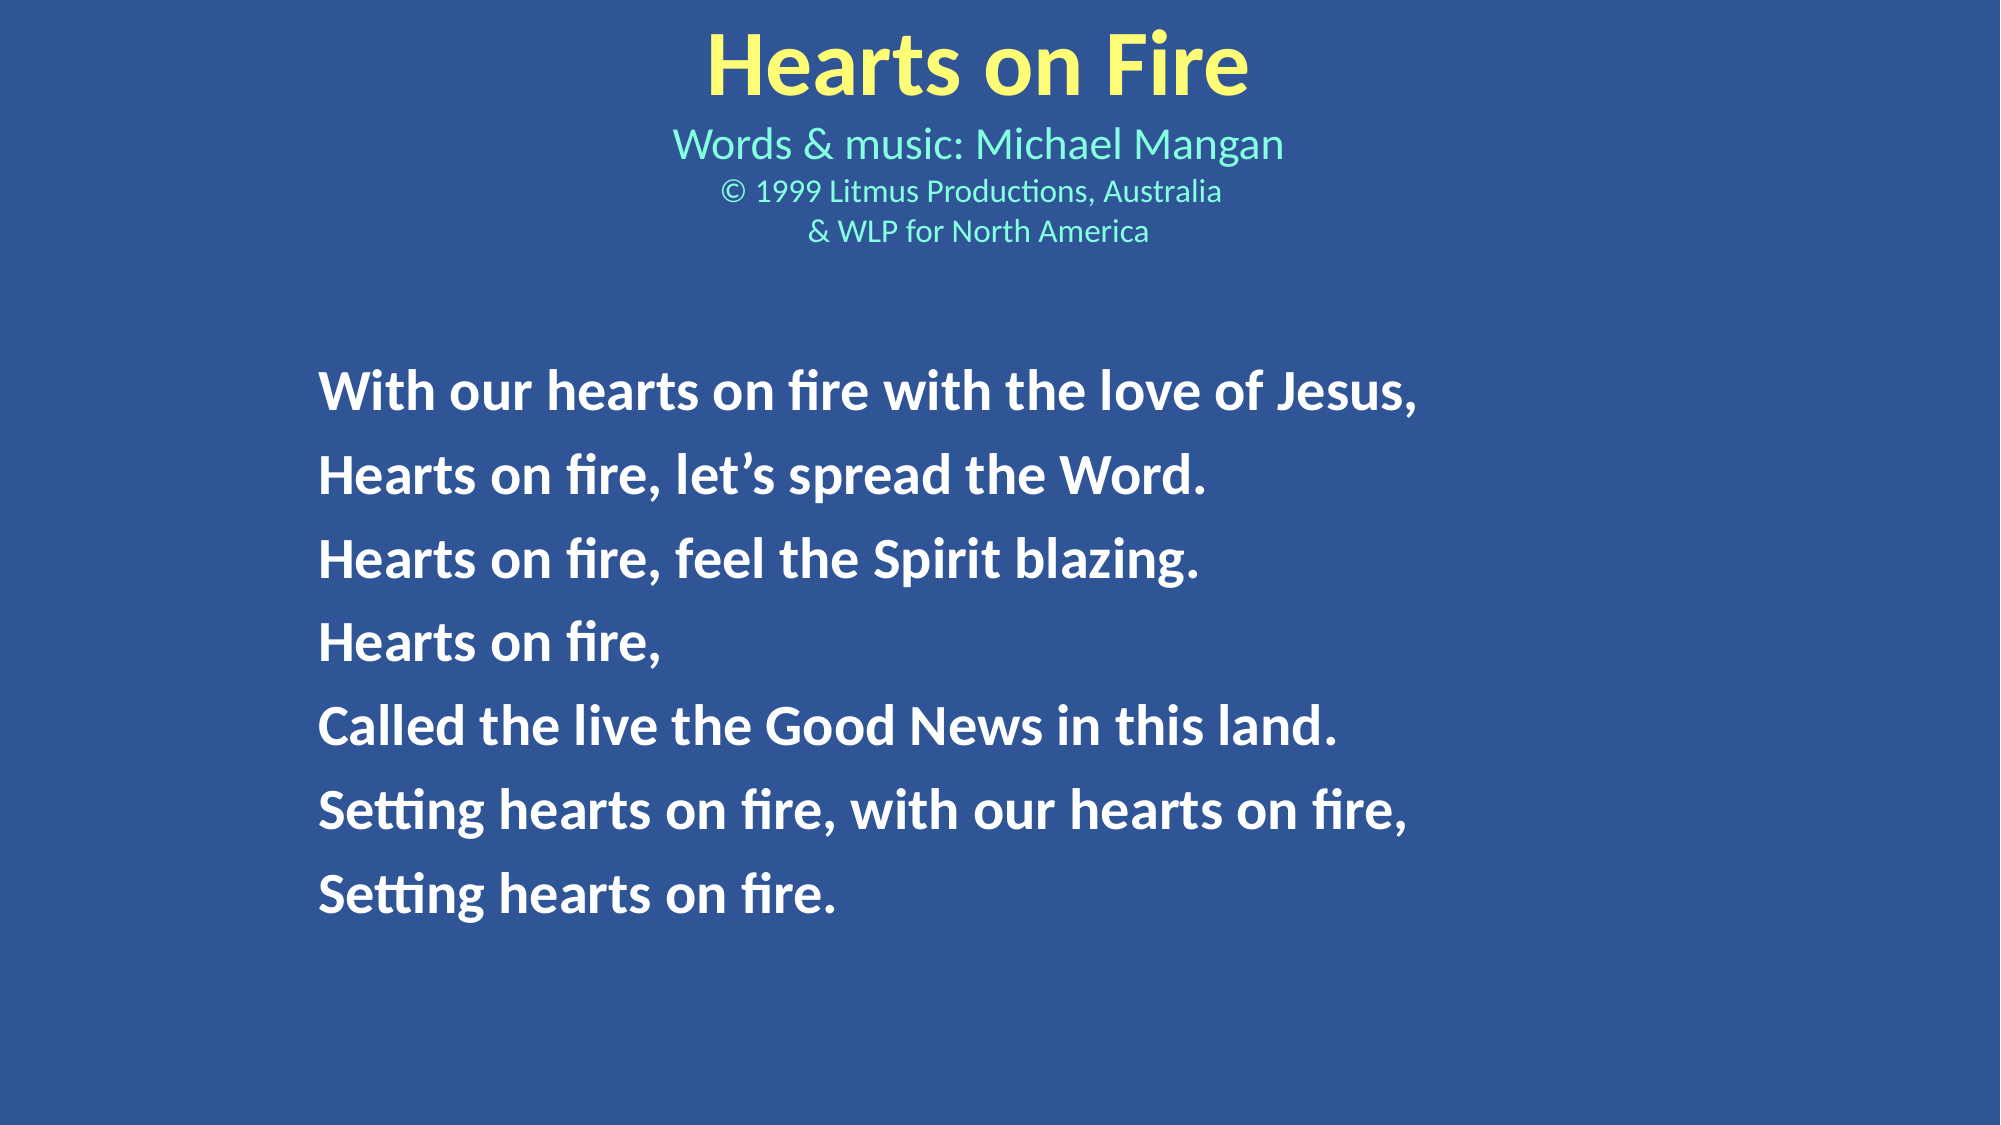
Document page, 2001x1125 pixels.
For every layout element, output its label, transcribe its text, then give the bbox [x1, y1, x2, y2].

list With our hearts on fire with the love of Jesus, Hearts on fire, let’s spread the Word. Hearts on fire, feel the Spirit blazing. Hearts on fire, Called the live the Good News in this land. Setting hearts on fire, with our hearts on fire, Setting hearts on fire. [303, 352, 1704, 939]
text_box Hearts on Fire Words & music: Michael Mangan © 1999 Litmus Productions, Australia & WLP for North America [291, 0, 1667, 285]
